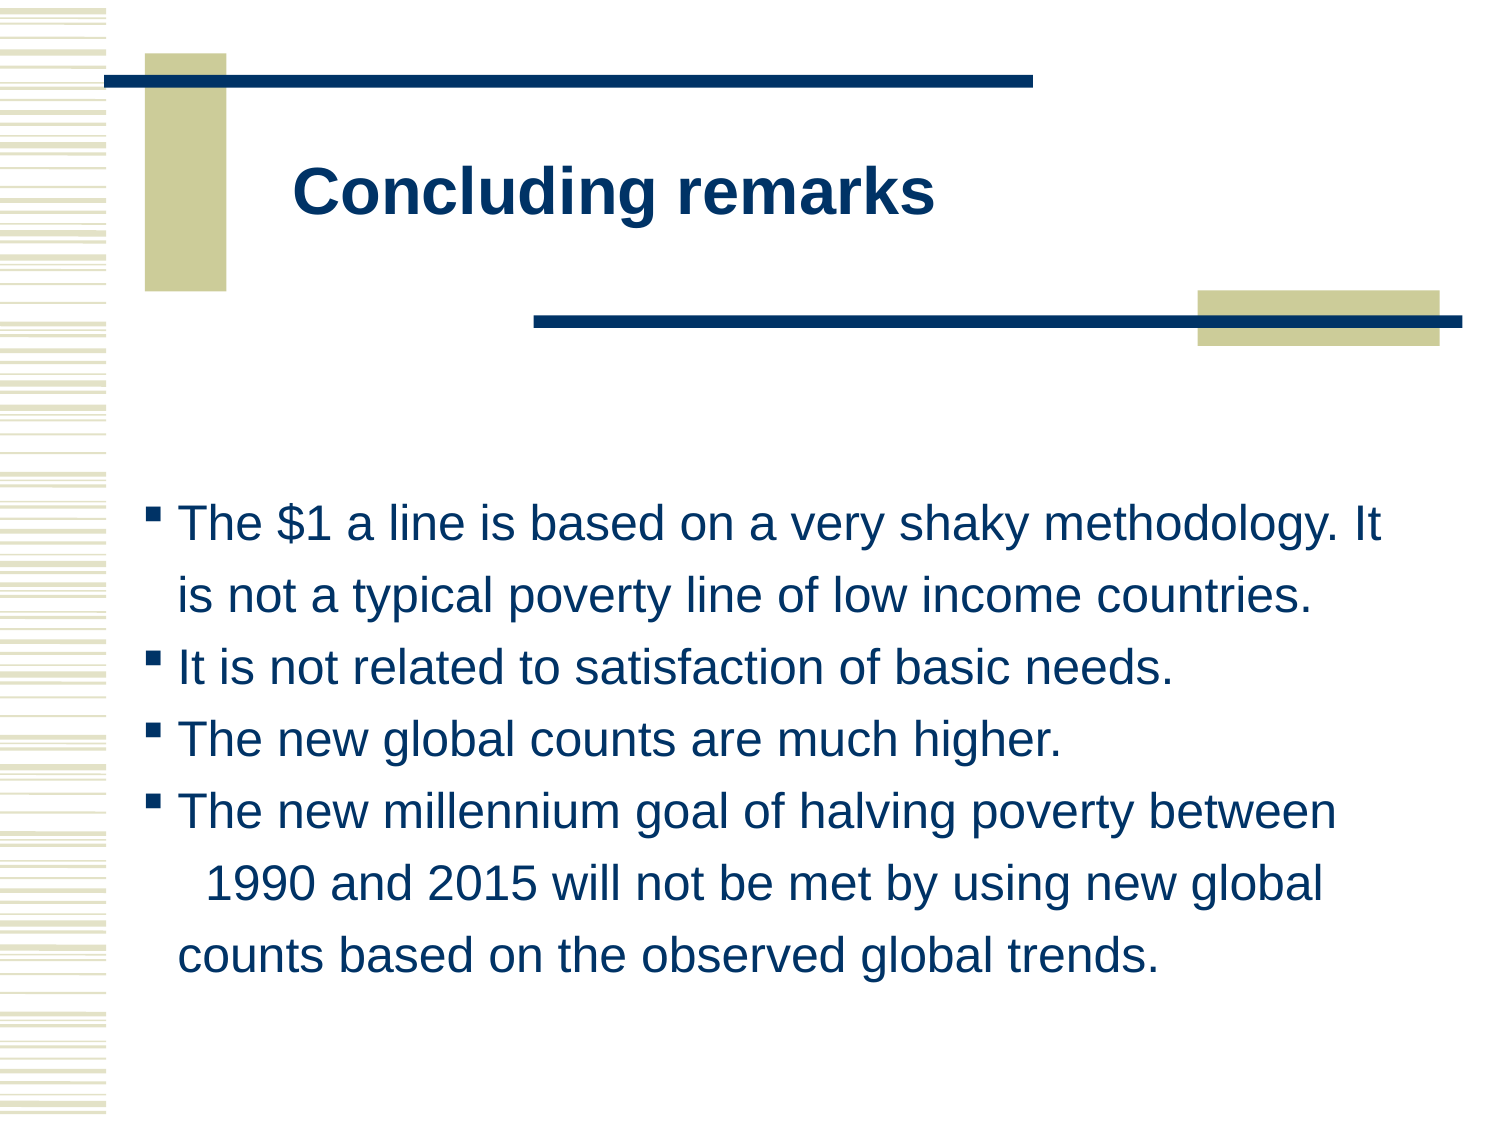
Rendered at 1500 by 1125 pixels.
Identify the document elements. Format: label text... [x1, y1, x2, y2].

title Concluding remarks [276, 99, 1463, 288]
text_box The $1 a line is based on a very shaky methodology. It is not a typical poverty line of low income countries. It is not related to satisfaction of basic needs. The new global counts are much higher. The new millennium goal of halving poverty between 1990 and 2015 will not be met by using new global counts based on the observed global trends. [87, 349, 1438, 990]
